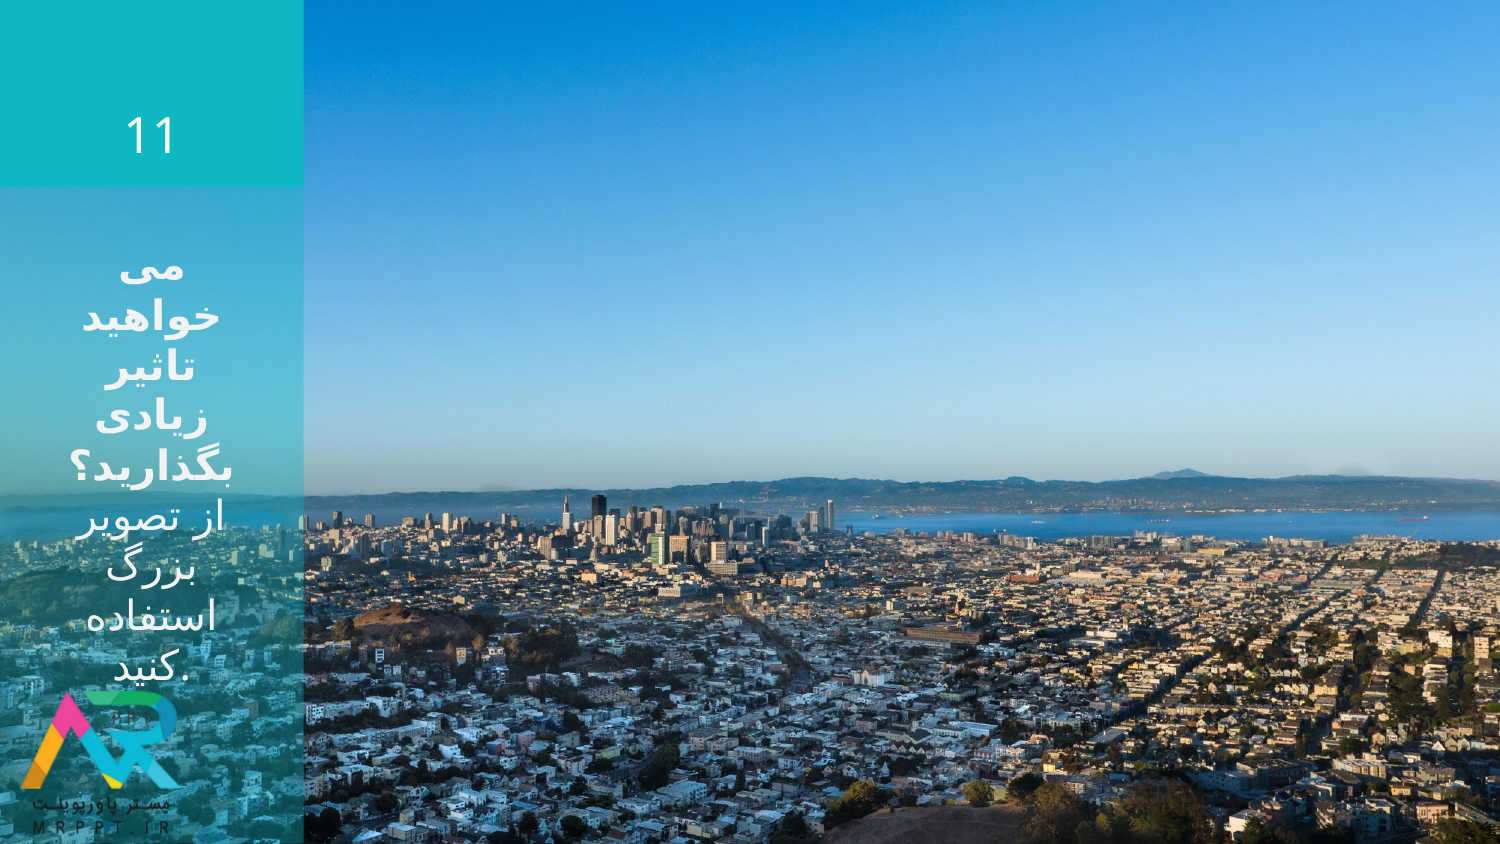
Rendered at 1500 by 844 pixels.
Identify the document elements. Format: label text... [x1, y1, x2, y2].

title می خواهید تاثیر زیادی بگذارید؟ از تصویر بزرگ استفاده کنید. [38, 223, 266, 411]
slide_number 11 [0, 0, 304, 187]
picture [0, 0, 1500, 844]
